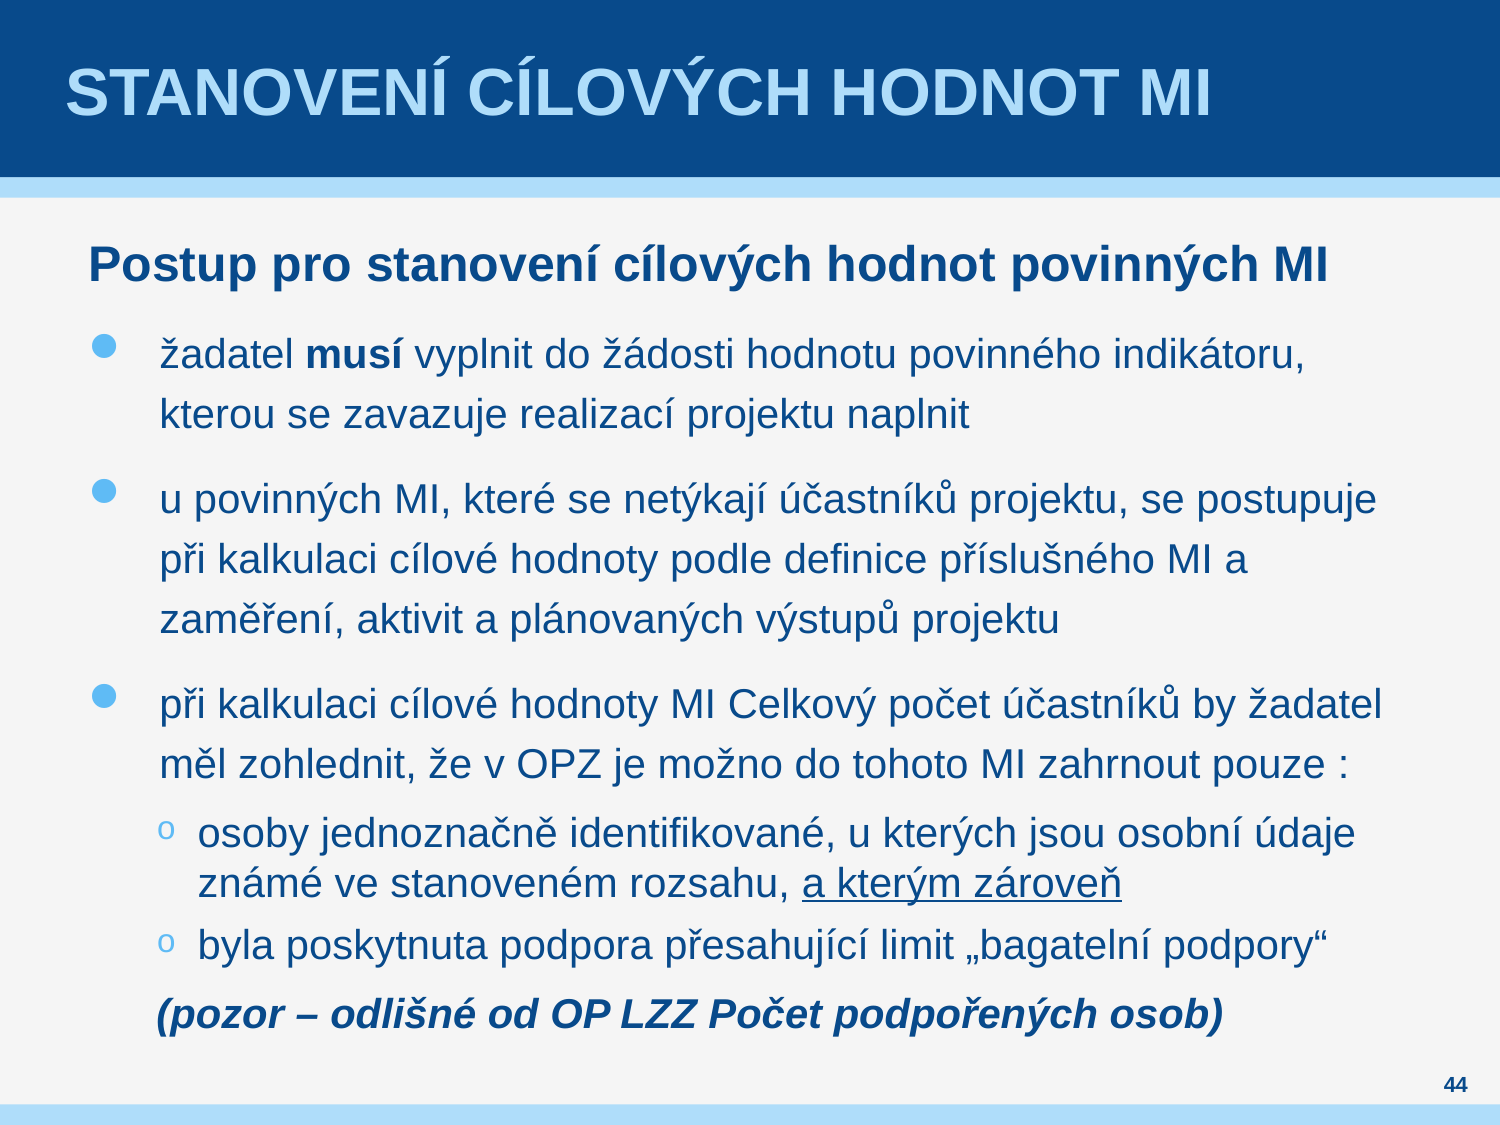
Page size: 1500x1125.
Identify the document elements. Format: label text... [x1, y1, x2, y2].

list Postup pro stanovení cílových hodnot povinných MI žadatel musí vyplnit do žádosti hodnotu povinného indikátoru, kterou se zavazuje realizací projektu naplnit u povinných MI, které se netýkají účastníků projektu, se postupuje při kalkulaci cílové hodnoty podle definice příslušného MI a zaměření, aktivit a plánovaných výstupů projektu při kalkulaci cílové hodnoty MI Celkový počet účastníků by žadatel měl zohlednit, že v OPZ je možno do tohoto MI zahrnout pouze : osoby jednoznačně identifikované, u kterých jsou osobní údaje známé ve stanoveném rozsahu, a kterým zároveň byla poskytnuta podpora přesahující limit „bagatelní podpory“ (pozor – odlišné od OP LZZ Počet podpořených osob) [88, 231, 1424, 1035]
slide_number 44 [1417, 1068, 1495, 1099]
title Stanovení cílových hodnot MI [59, 0, 1441, 178]
